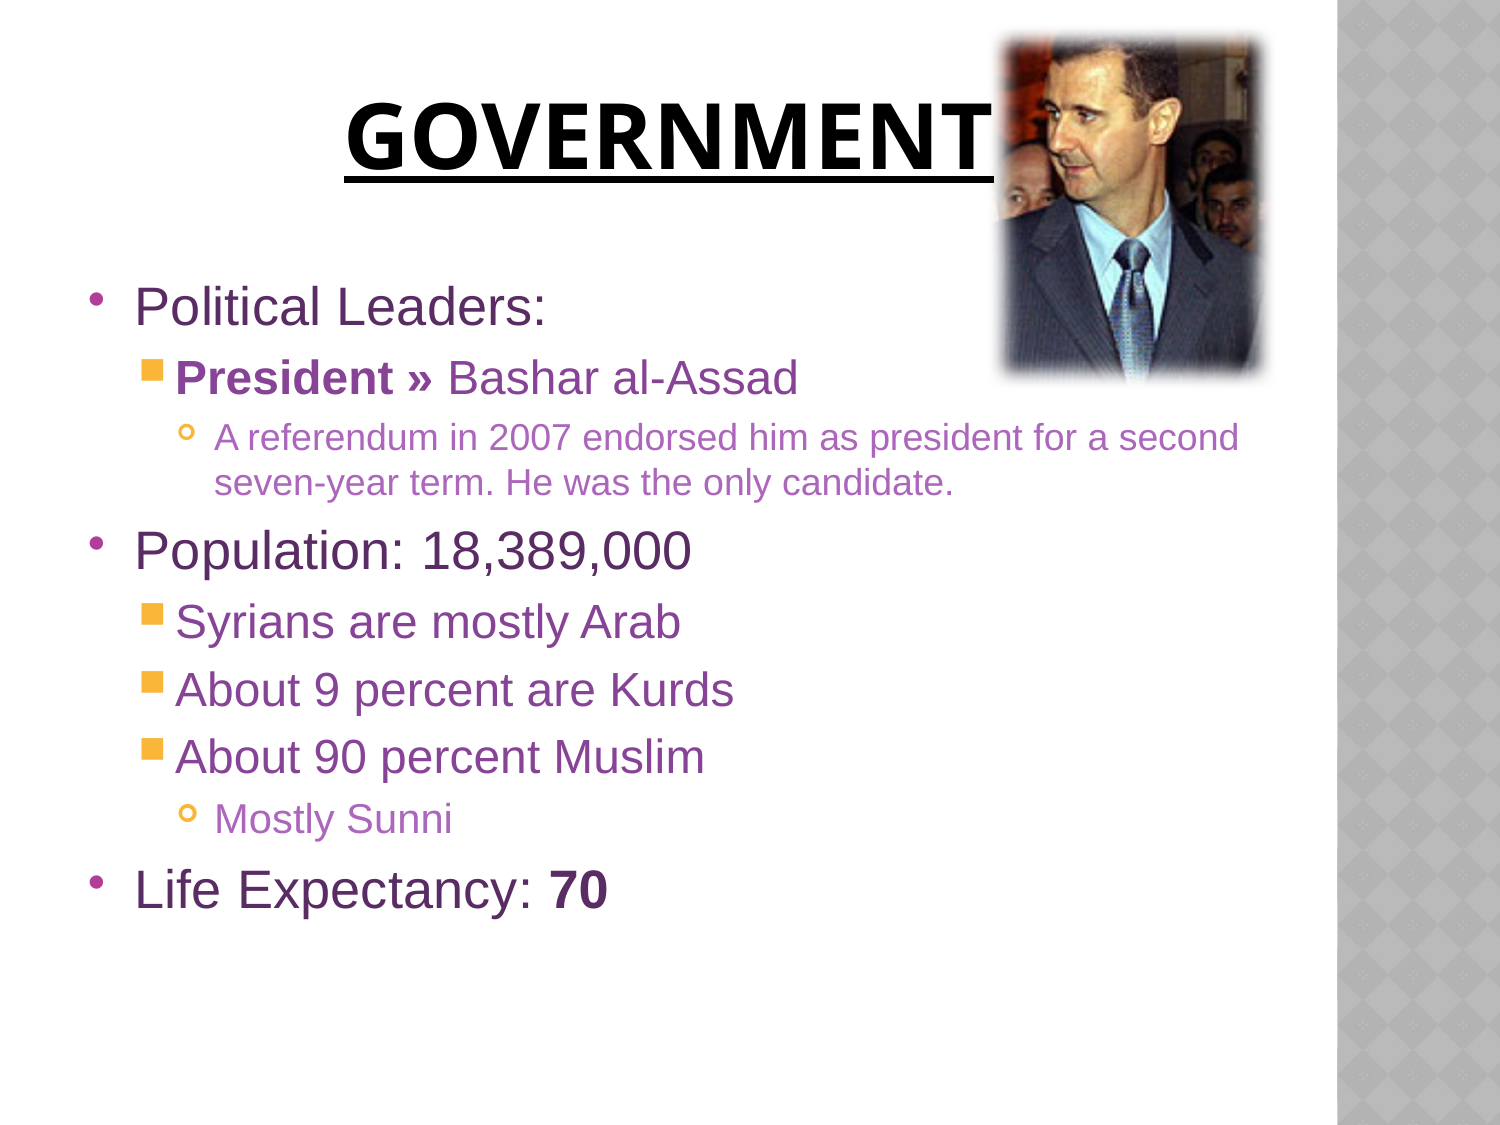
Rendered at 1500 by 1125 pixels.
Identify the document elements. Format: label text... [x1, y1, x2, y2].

picture [987, 24, 1276, 390]
list Political Leaders: President » Bashar al-Assad A referendum in 2007 endorsed him as president for a second seven-year term. He was the only candidate. Population: 18,389,000 Syrians are mostly Arab About 9 percent are Kurds About 90 percent Muslim Mostly Sunni Life Expectancy: 70 [75, 264, 1263, 1059]
title Government [75, 0, 1263, 188]
